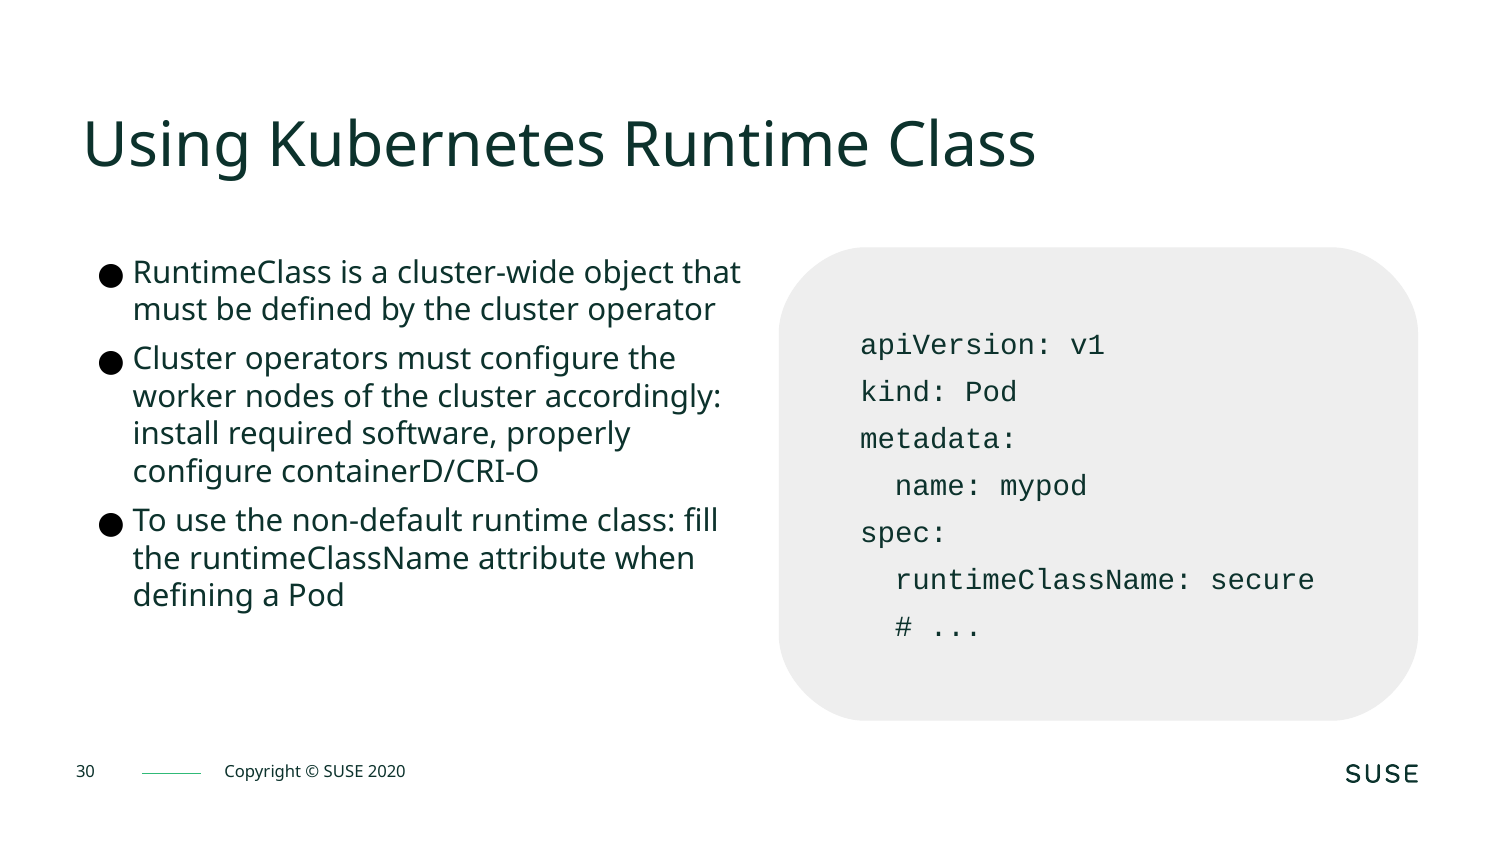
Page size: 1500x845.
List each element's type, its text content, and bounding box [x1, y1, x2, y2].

text_box Using Kubernetes Runtime Class [82, 103, 1453, 260]
text_box apiVersion: v1 kind: Pod metadata: name: mypod spec: runtimeClassName: secure # ... [780, 248, 1418, 720]
picture [1346, 764, 1418, 783]
text_box RuntimeClass is a cluster-wide object that must be defined by the cluster operator Cluster operators must configure the worker nodes of the cluster accordingly: install required software, properly configure containerD/CRI-O To use the non-default runtime class: fill the runtimeClassName attribute when defining a Pod [82, 244, 780, 695]
